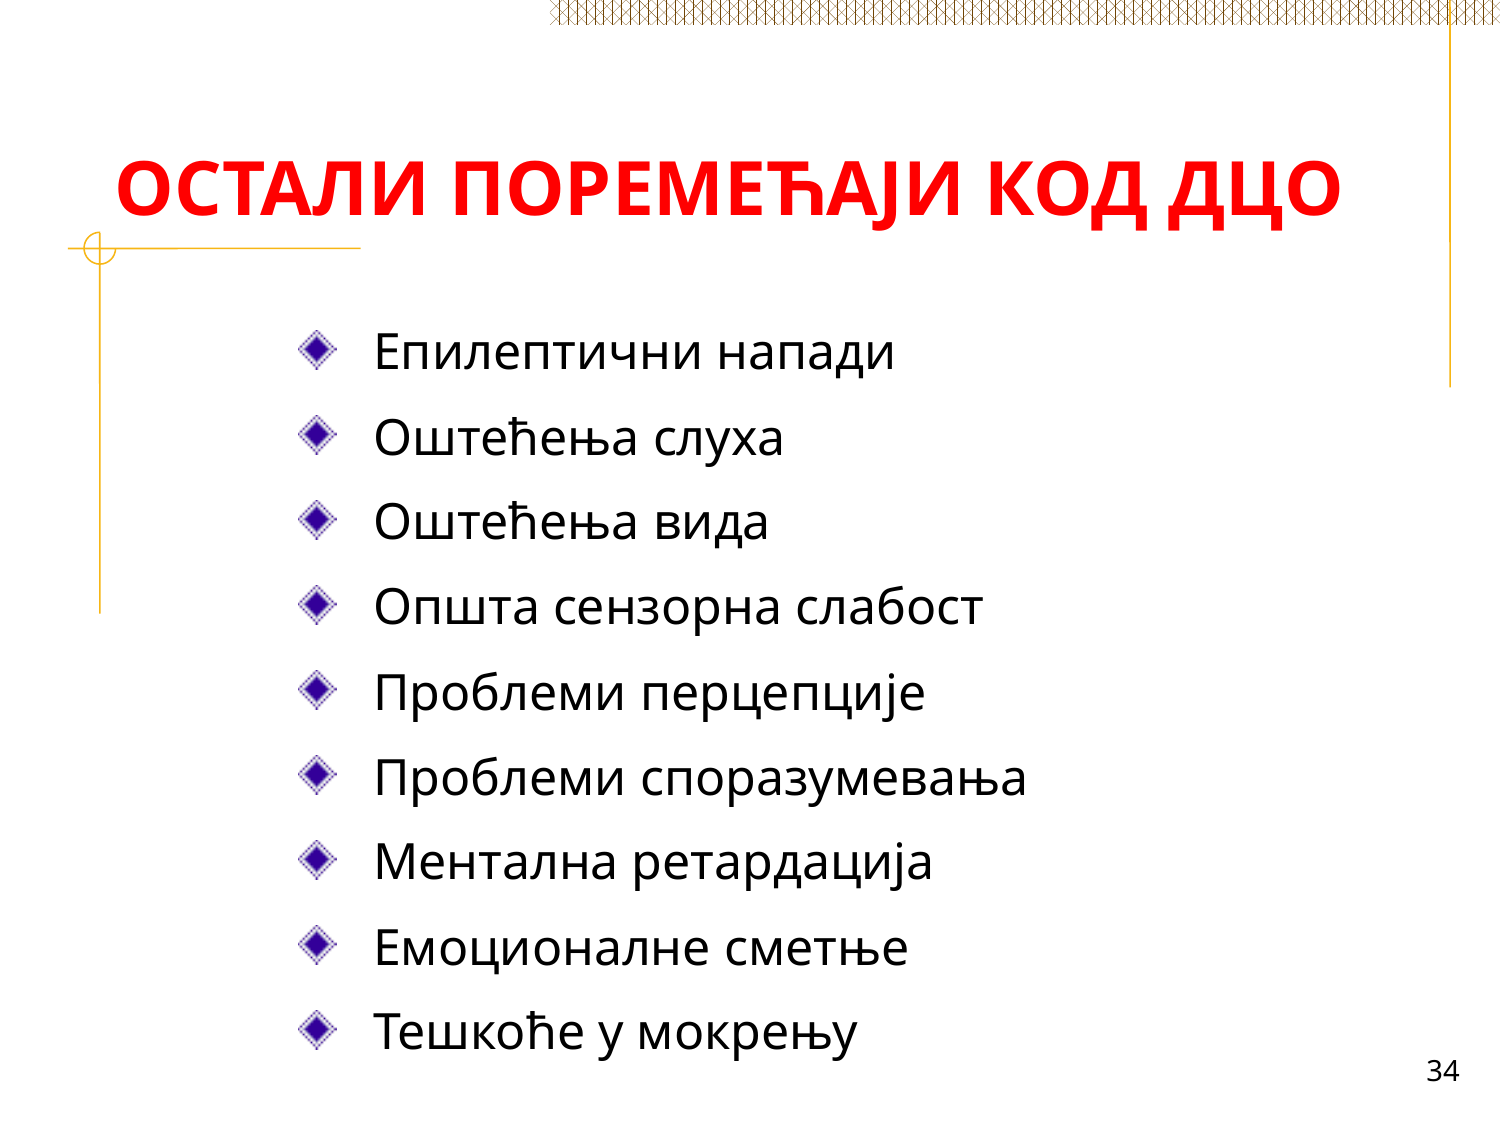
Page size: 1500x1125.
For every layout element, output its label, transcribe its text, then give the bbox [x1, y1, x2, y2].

picture [298, 415, 337, 455]
slide_number 34 [1162, 1025, 1475, 1100]
picture [298, 925, 337, 965]
picture [298, 585, 337, 625]
picture [298, 670, 337, 710]
picture [298, 1010, 337, 1050]
title ОСТАЛИ ПОРЕМЕЋАЈИ КОД ДЦО [99, 49, 1376, 238]
picture [298, 840, 337, 880]
list Епилептични напади Оштећења слуха Оштећења вида Општа сензорна слабост Проблеми перцепције Проблеми споразумевања Ментална ретардација Емоционалне сметње Тешкоће у мокрењу [137, 312, 1413, 988]
picture [298, 755, 337, 795]
picture [298, 500, 337, 540]
picture [298, 330, 337, 370]
